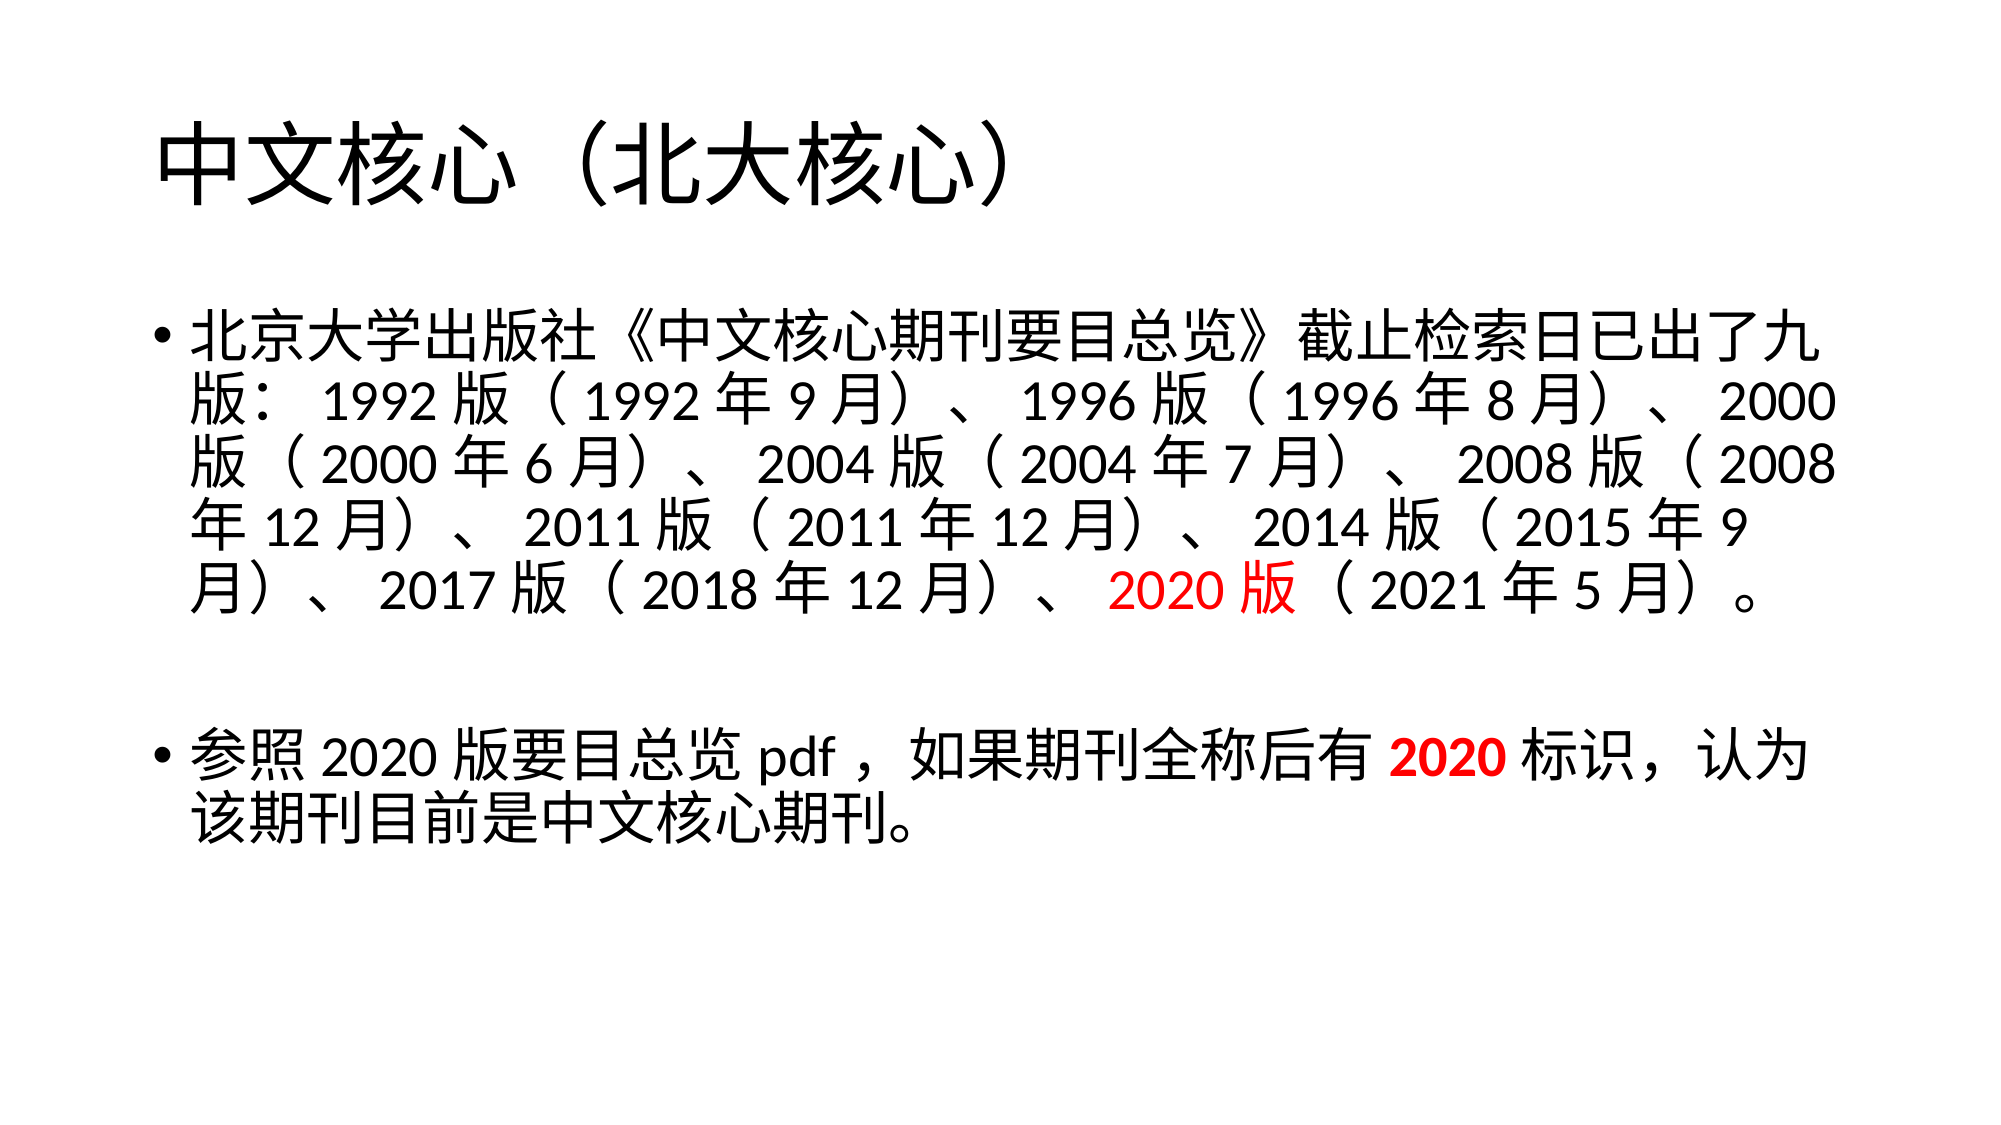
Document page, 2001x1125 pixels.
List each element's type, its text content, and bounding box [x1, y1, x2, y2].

list 北京大学出版社《中文核心期刊要目总览》截止检索日已出了九版：1992版（1992年9月）、1996版（1996年8月）、2000版（2000年6月）、2004版（2004年7月）、2008版（2008年12月）、2011版（2011年12月）、2014版（2015年9月）、2017版（2018年12月）、2020版（2021年5月）。 参照2020版要目总览pdf，如果期刊全称后有2020标识，认为该期刊目前是中文核心期刊。 [137, 299, 1863, 1014]
title 中文核心（北大核心） [137, 59, 1863, 278]
